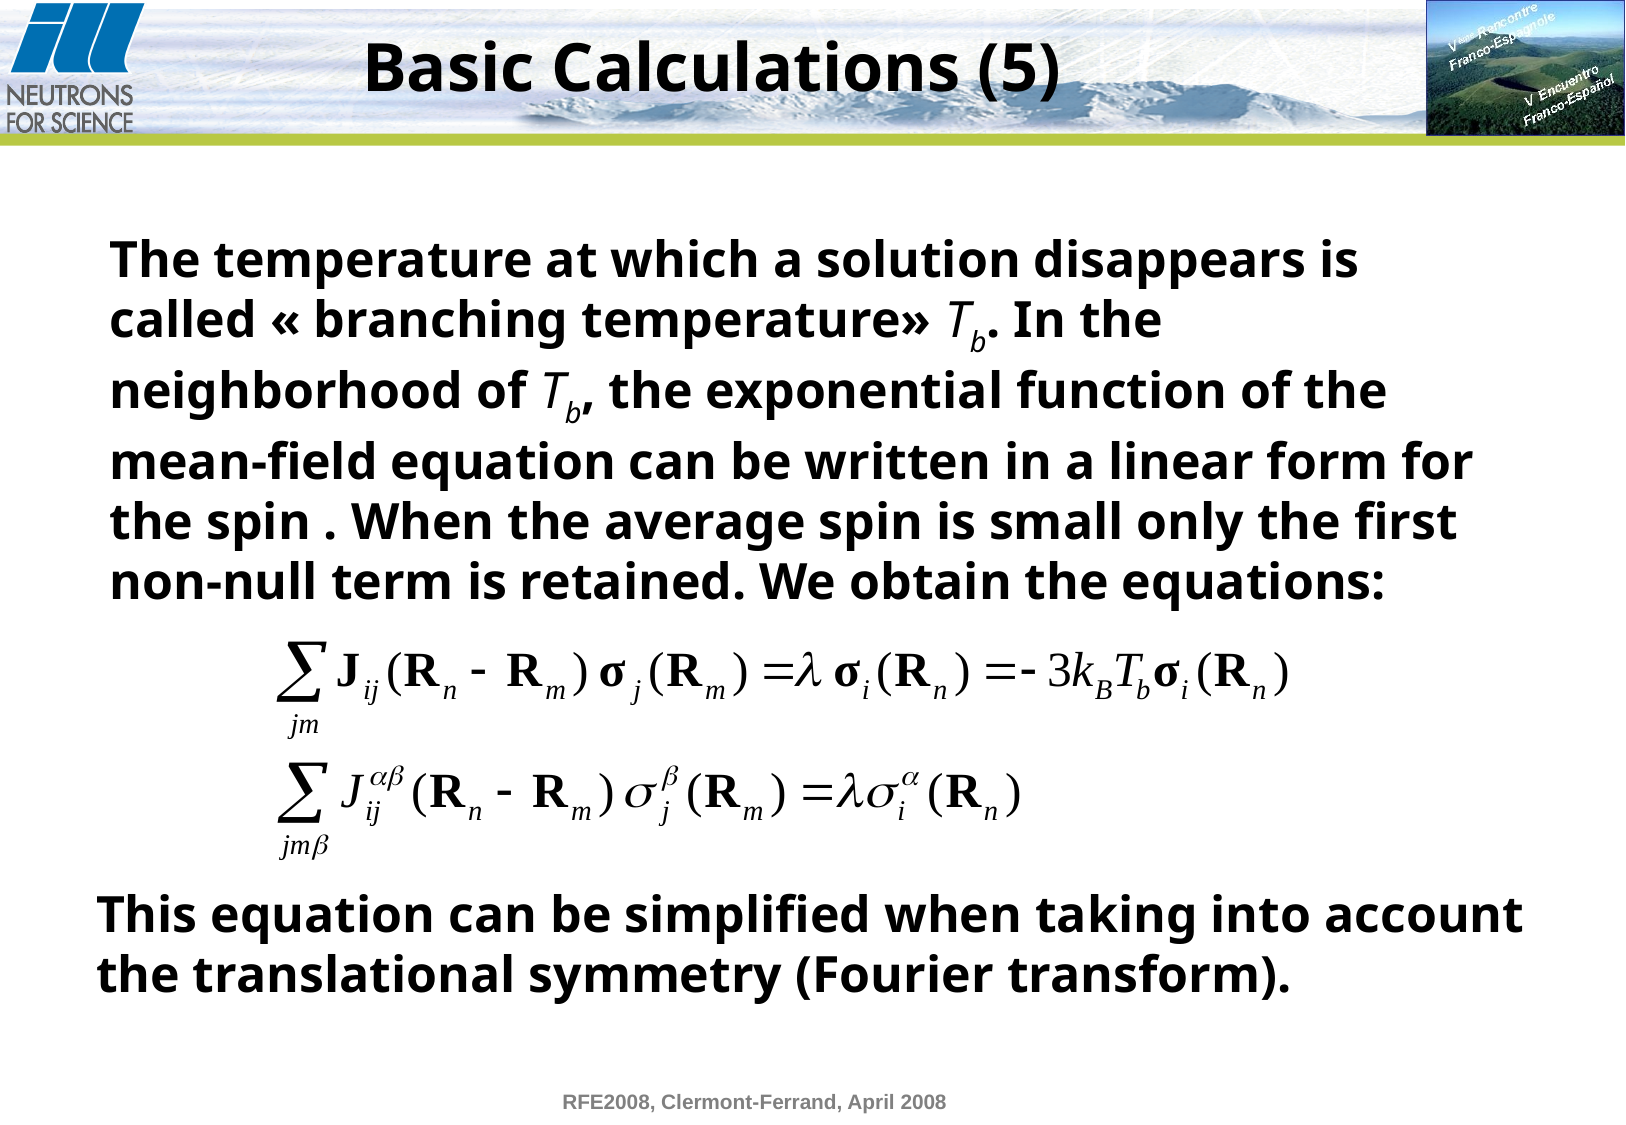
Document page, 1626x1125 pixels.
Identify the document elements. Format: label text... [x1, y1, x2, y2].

title Basic Calculations (5) [162, 0, 1262, 131]
text_box This equation can be simplified when taking into account the translational symmetry (Fourier transform). [81, 874, 1552, 1011]
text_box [268, 632, 1297, 871]
text_box The temperature at which a solution disappears is called « branching temperature» Tb. In the neighborhood of Tb, the exponential function of the mean-field equation can be written in a linear form for the spin . When the average spin is small only the first non-null term is retained. We obtain the equations: [94, 219, 1520, 495]
text_box The temperature at which a solution disappears is called « branching temperature» Tb. In the neighborhood of Tb, the exponential function of the mean-field equation can be written in a linear form for the spin . When the average spin is small only the first non-null term is retained. We obtain the equations: [94, 496, 1520, 617]
picture [0, 0, 1625, 136]
